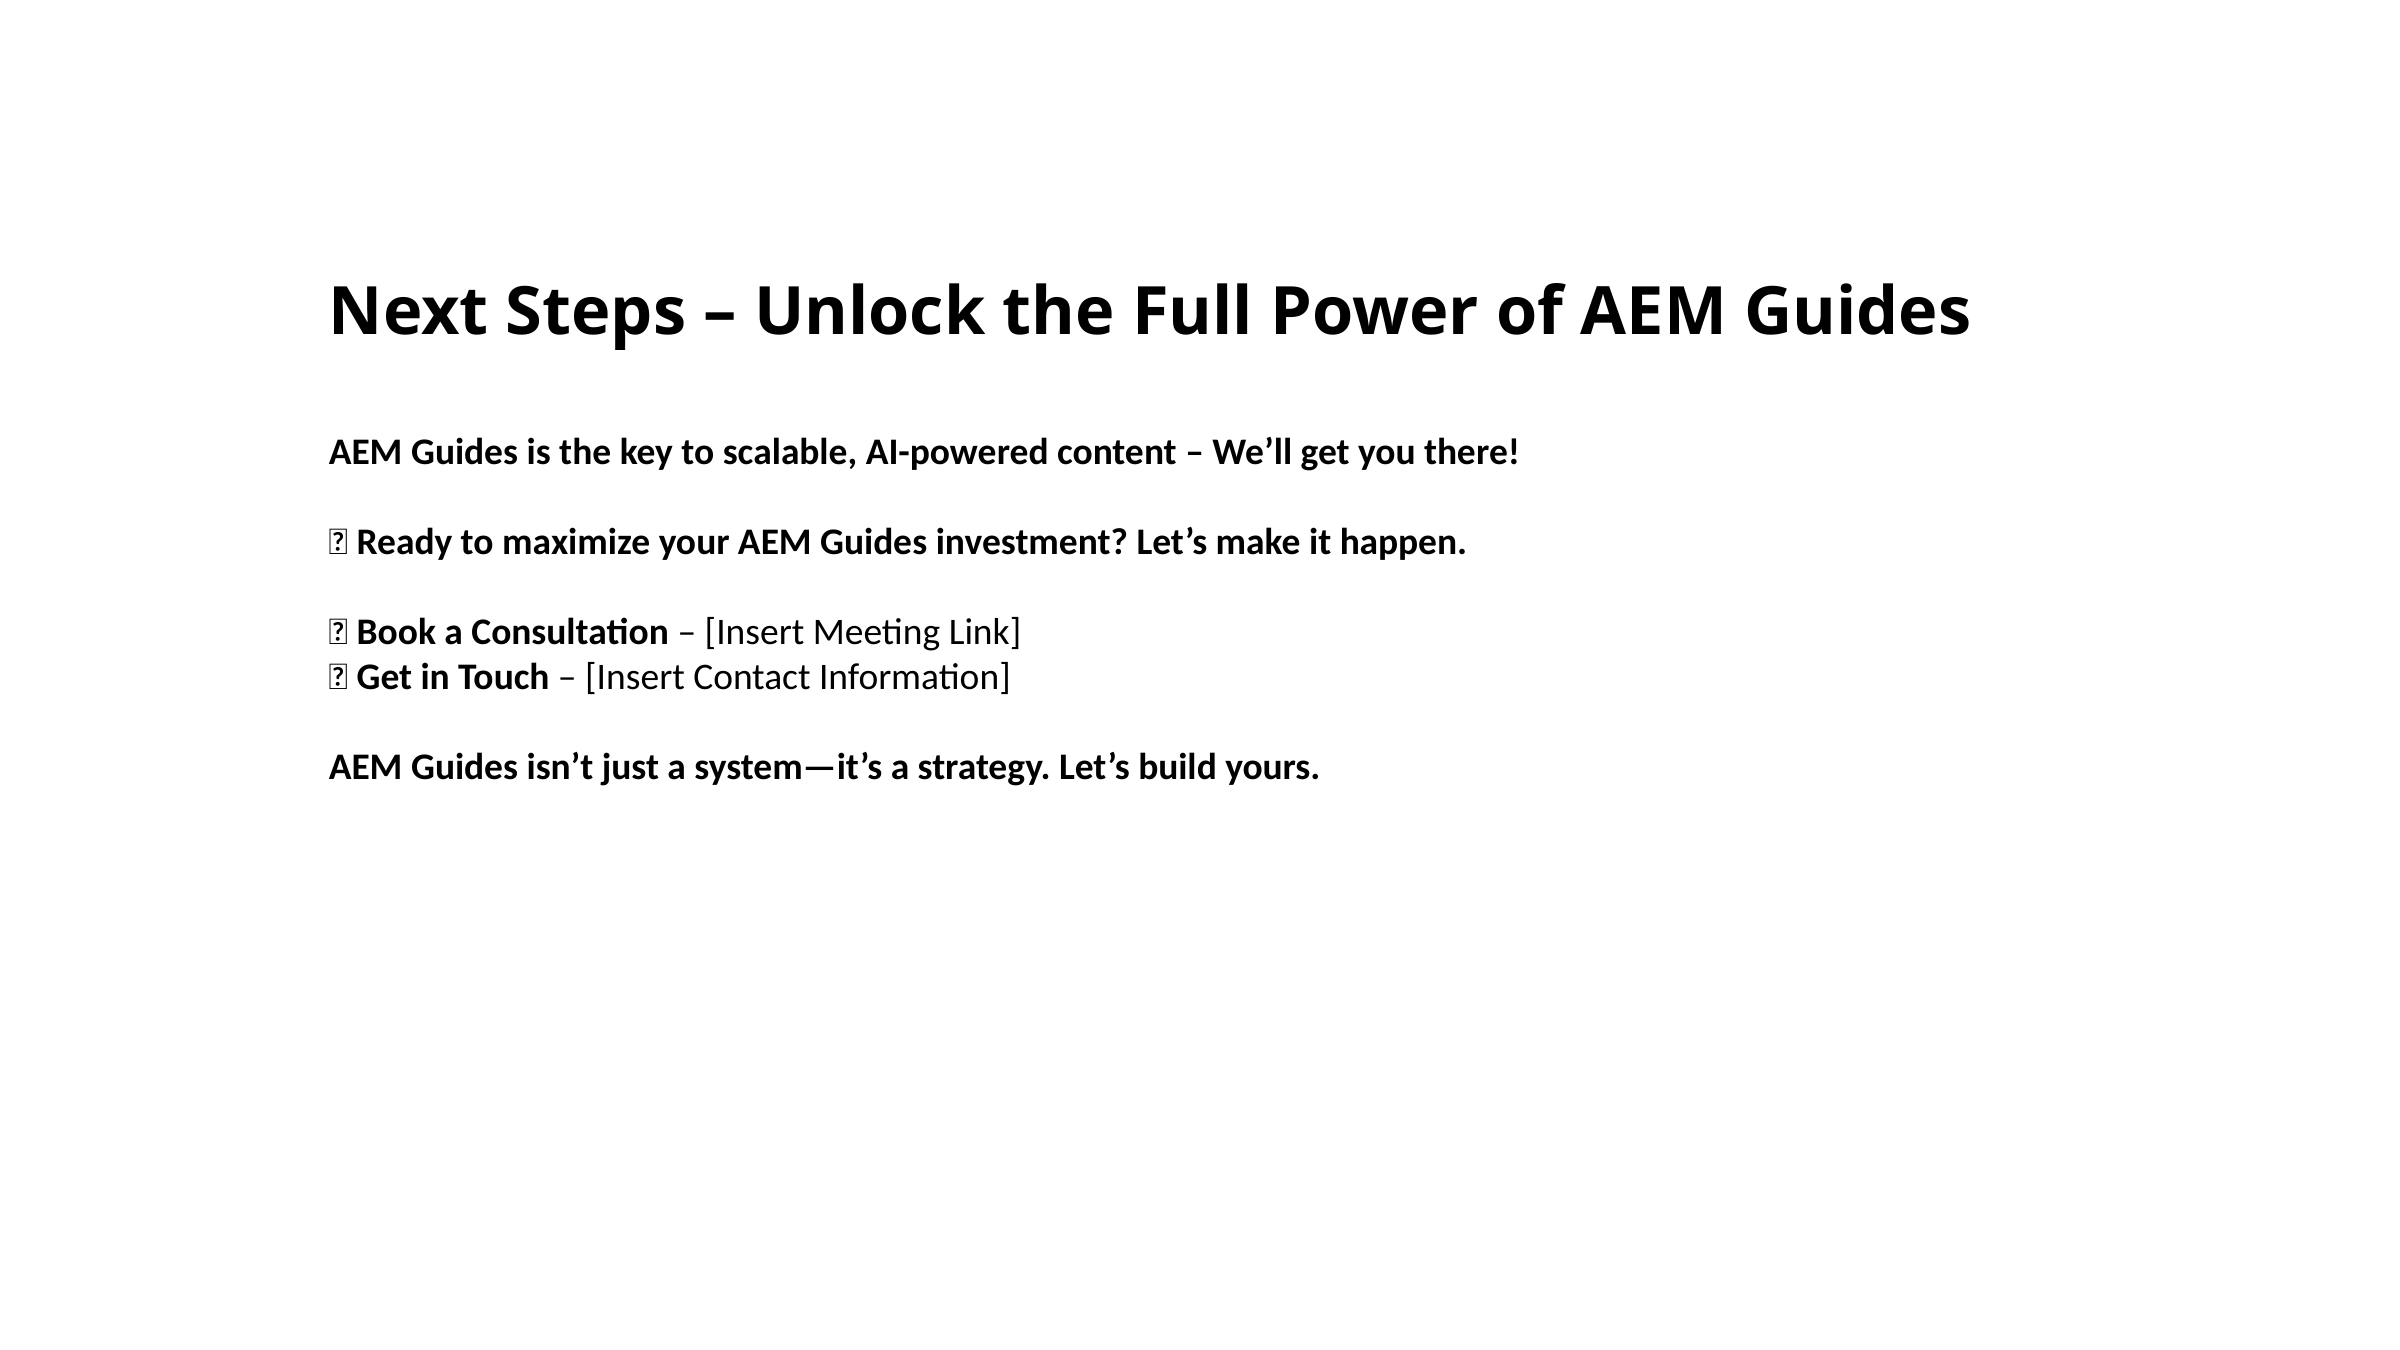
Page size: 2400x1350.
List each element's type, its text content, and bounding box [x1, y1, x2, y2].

text_box Next Steps – Unlock the Full Power of AEM Guides AEM Guides is the key to scalable, AI-powered content – We’ll get you there! 🔥 Ready to maximize your AEM Guides investment? Let’s make it happen. 📅 Book a Consultation – [Insert Meeting Link] 📧 Get in Touch – [Insert Contact Information] AEM Guides isn’t just a system—it’s a strategy. Let’s build yours. [314, 260, 2057, 795]
